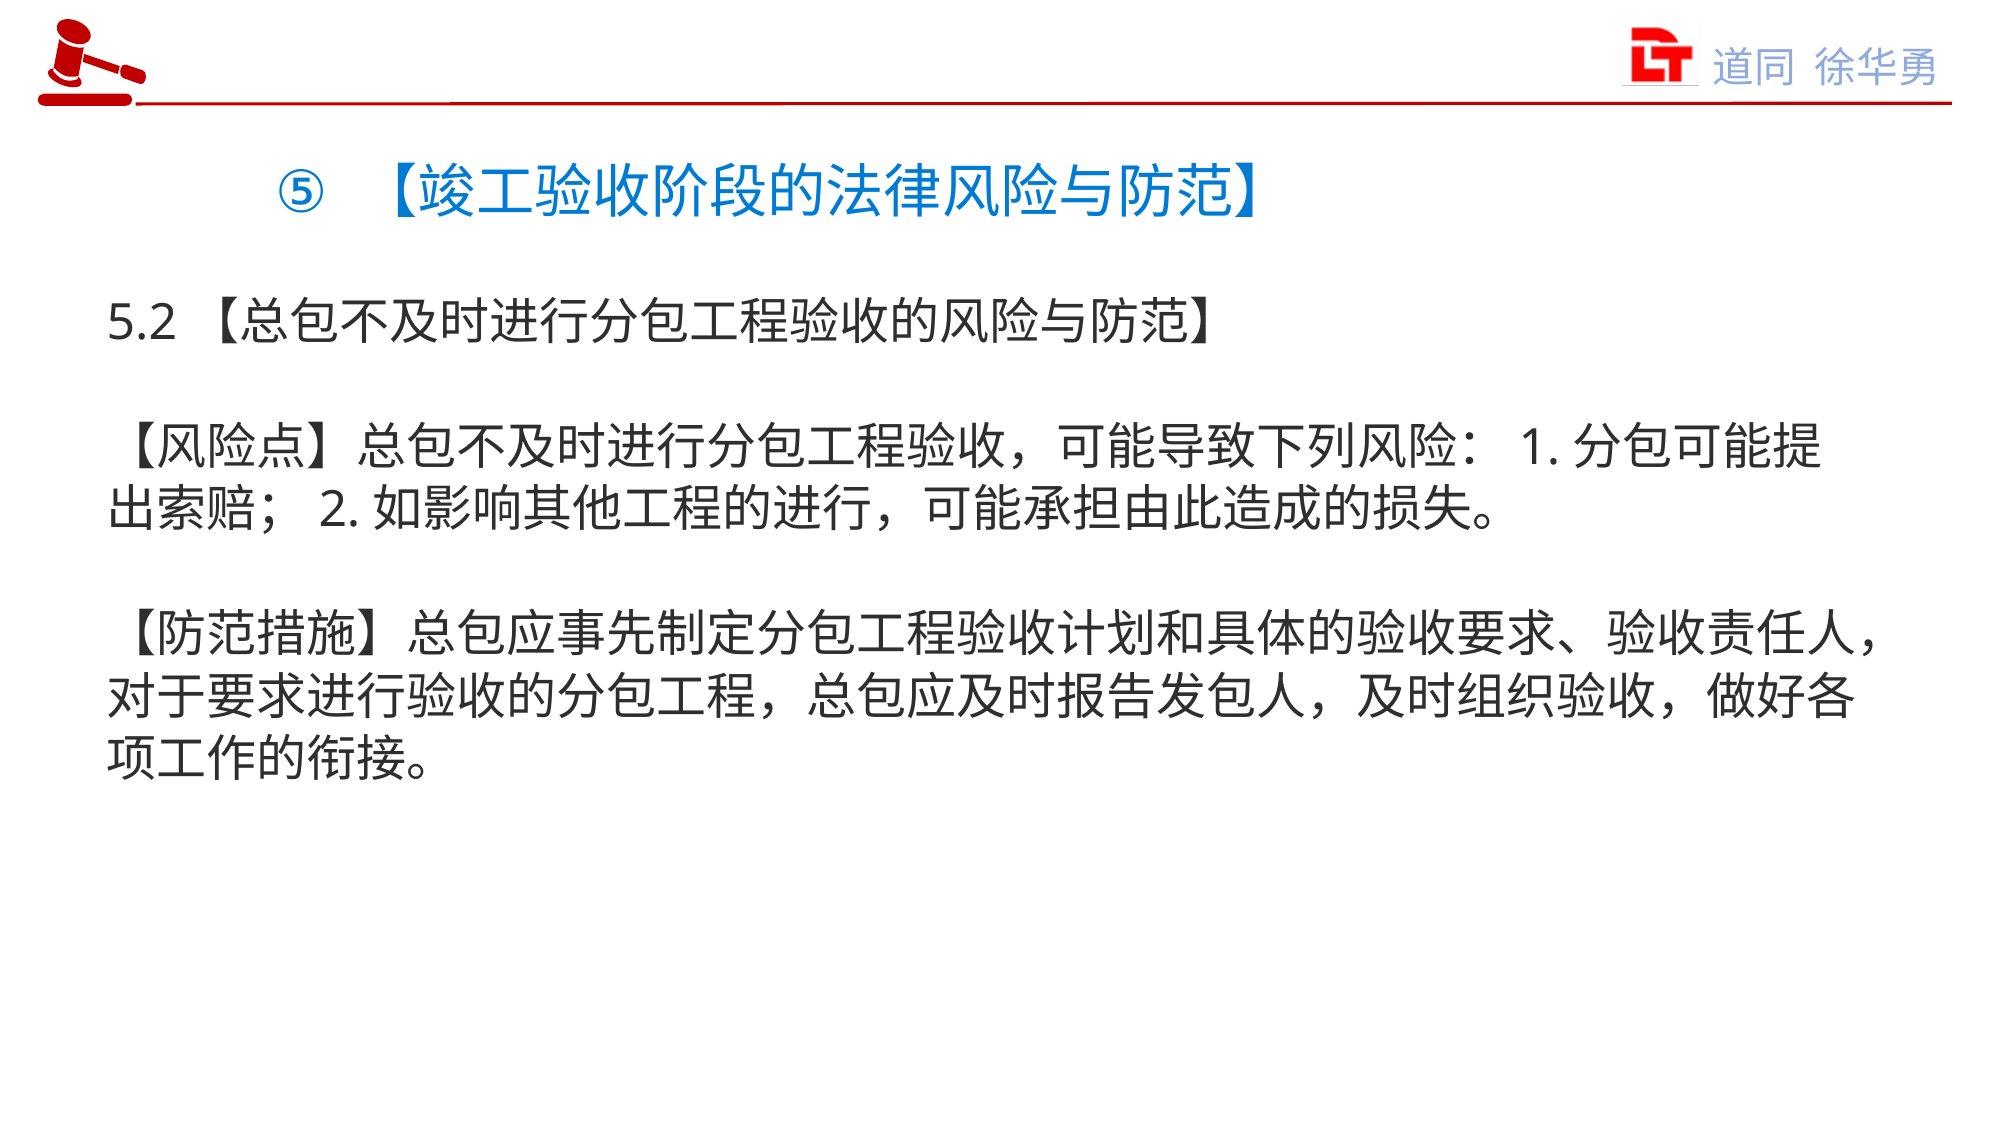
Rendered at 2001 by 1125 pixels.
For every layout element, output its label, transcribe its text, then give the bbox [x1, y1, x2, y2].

text_box 【竣工验收阶段的法律风险与防范】 5.2【总包不及时进行分包工程验收的风险与防范】 【风险点】总包不及时进行分包工程验收，可能导致下列风险：1.分包可能提出索赔；2.如影响其他工程的进行，可能承担由此造成的损失。 【防范措施】总包应事先制定分包工程验收计划和具体的验收要求、验收责任人，对于要求进行验收的分包工程，总包应及时报告发包人，及时组织验收，做好各项工作的衔接。 [91, 154, 1872, 795]
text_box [37, 17, 1954, 106]
picture [1622, 19, 1699, 97]
